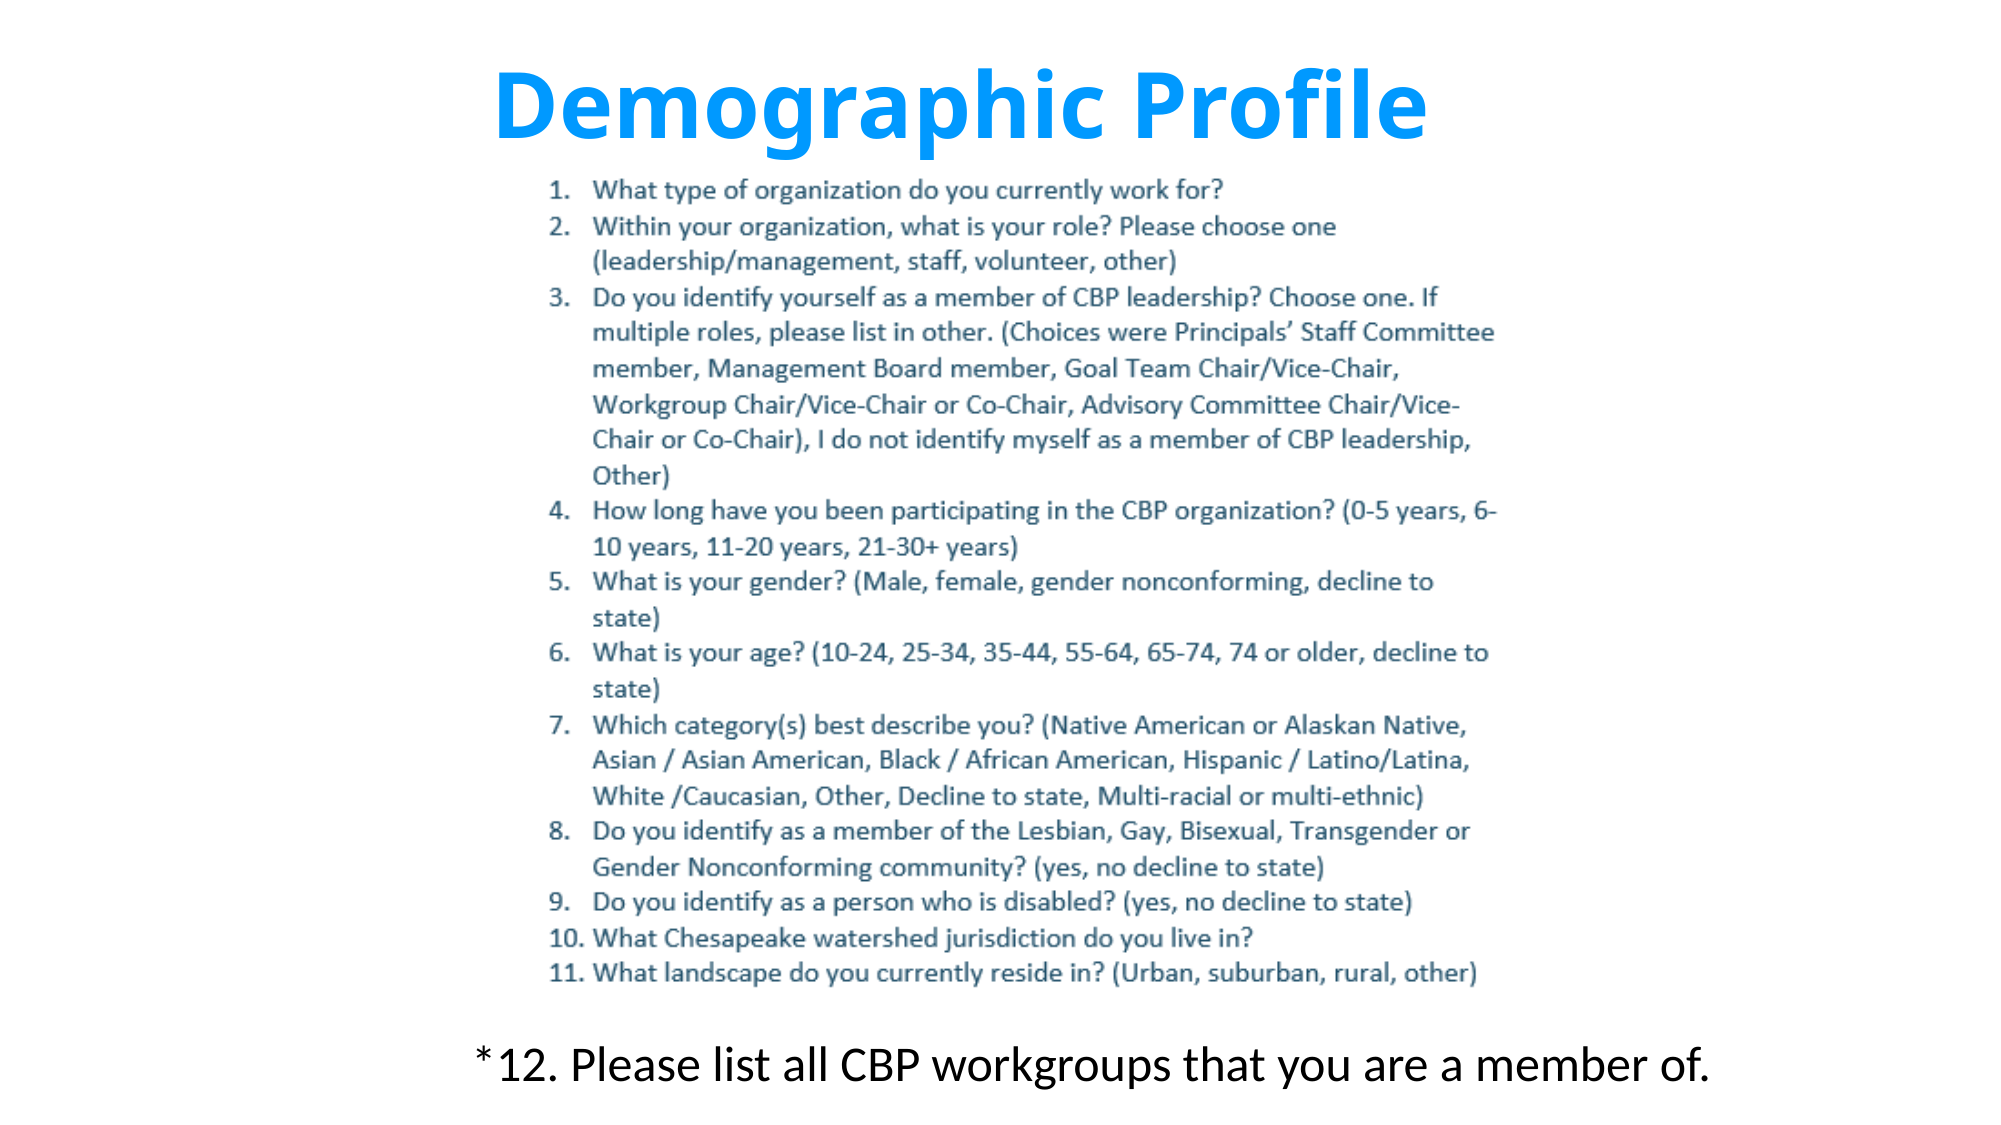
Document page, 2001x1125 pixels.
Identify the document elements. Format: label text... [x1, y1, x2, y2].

picture [515, 176, 1524, 1003]
text_box *12. Please list all CBP workgroups that you are a member of. [456, 1024, 1966, 1099]
title Demographic Profile [98, 0, 1824, 218]
